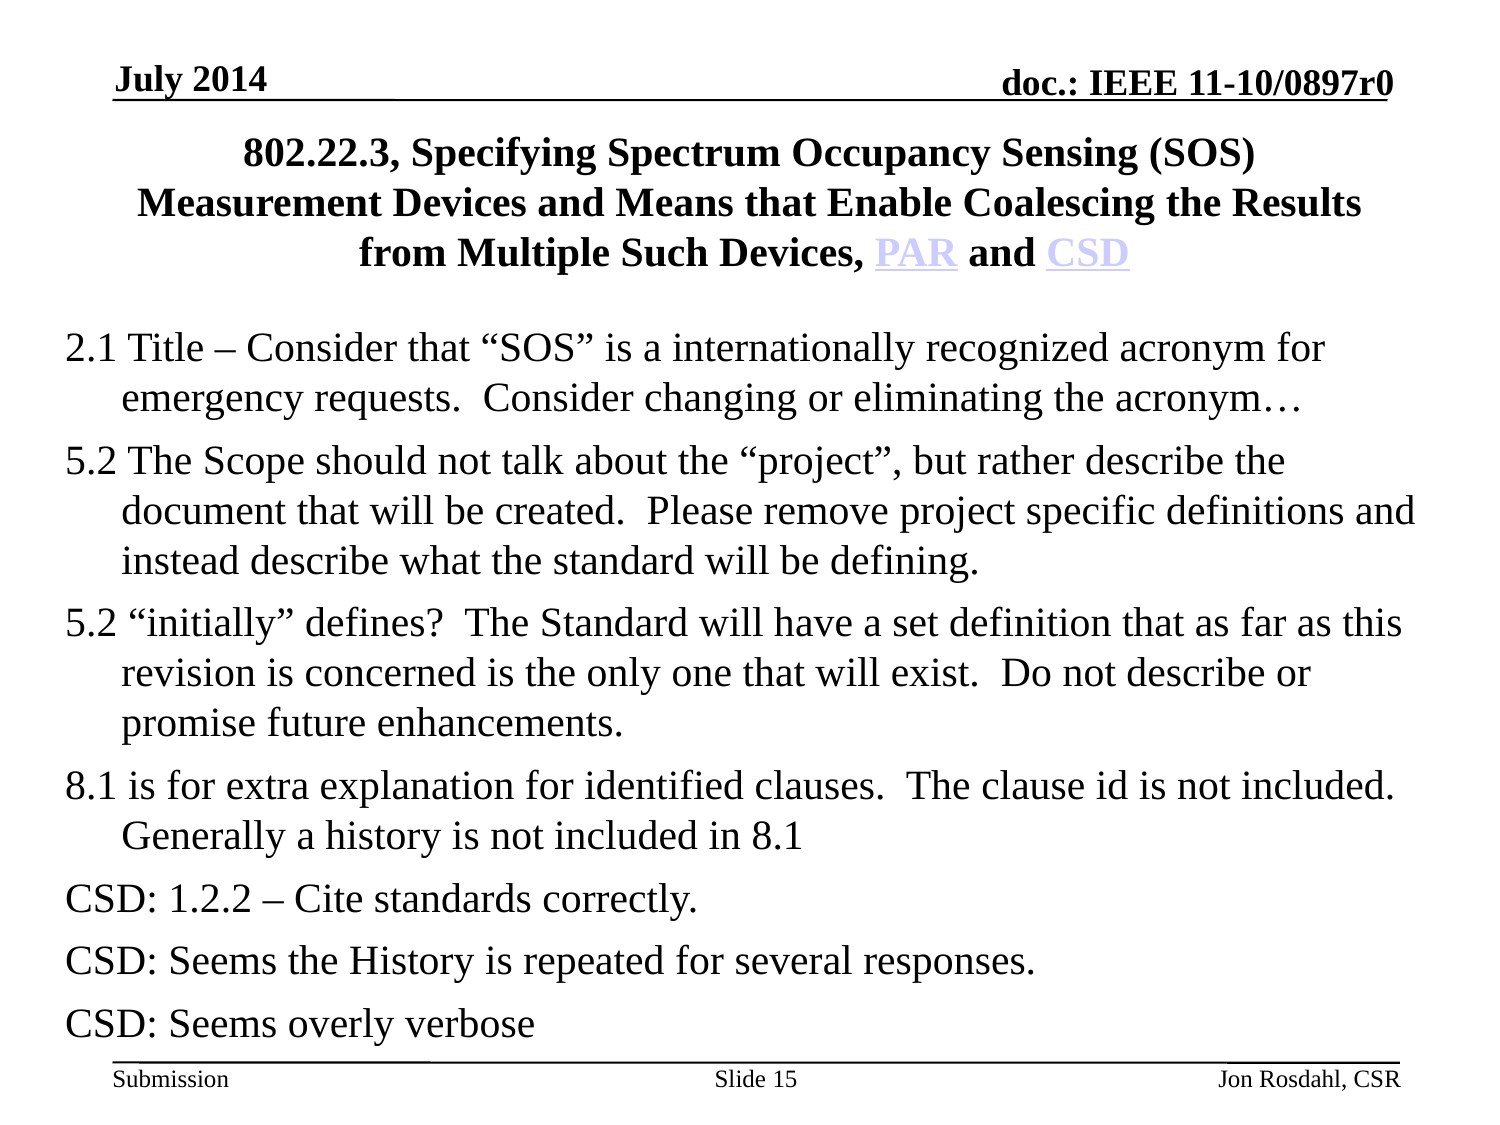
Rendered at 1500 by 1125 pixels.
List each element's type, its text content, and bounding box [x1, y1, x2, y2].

slide_number Slide 15 [712, 1061, 800, 1123]
list 2.1 Title – Consider that “SOS” is a internationally recognized acronym for emergency requests. Consider changing or eliminating the acronym… 5.2 The Scope should not talk about the “project”, but rather describe the document that will be created. Please remove project specific definitions and instead describe what the standard will be defining. 5.2 “initially” defines? The Standard will have a set definition that as far as this revision is concerned is the only one that will exist. Do not describe or promise future enhancements. 8.1 is for extra explanation for identified clauses. The clause id is not included. Generally a history is not included in 8.1 CSD: 1.2.2 – Cite standards correctly. CSD: Seems the History is repeated for several responses. CSD: Seems overly verbose [49, 312, 1451, 1051]
title 802.22.3, Specifying Spectrum Occupancy Sensing (SOS) Measurement Devices and Means that Enable Coalescing the Results from Multiple Such Devices, PAR and CSD [112, 112, 1388, 288]
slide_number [114, 54, 423, 100]
footer Jon Rosdahl, CSR [878, 1061, 1402, 1093]
